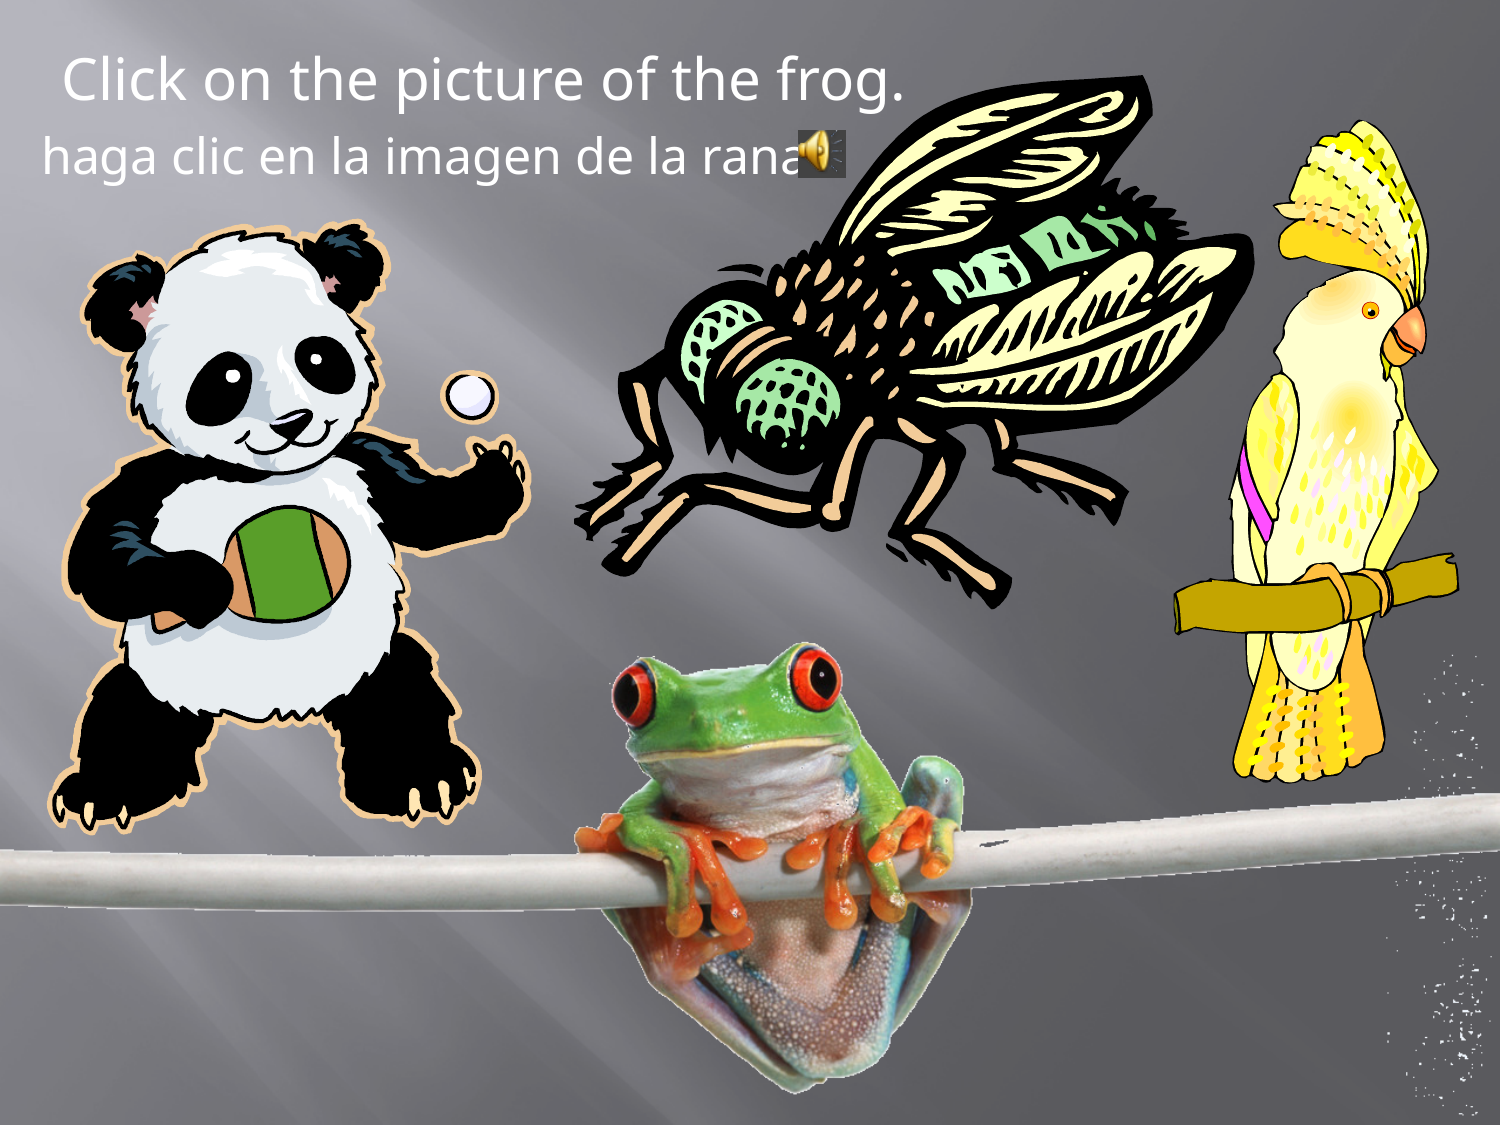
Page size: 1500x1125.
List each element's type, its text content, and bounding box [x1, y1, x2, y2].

picture [0, 70, 1500, 1125]
text_box Click on the picture of the frog. [46, 35, 1266, 117]
text_box haga clic en la imagen de la rana [26, 117, 573, 192]
